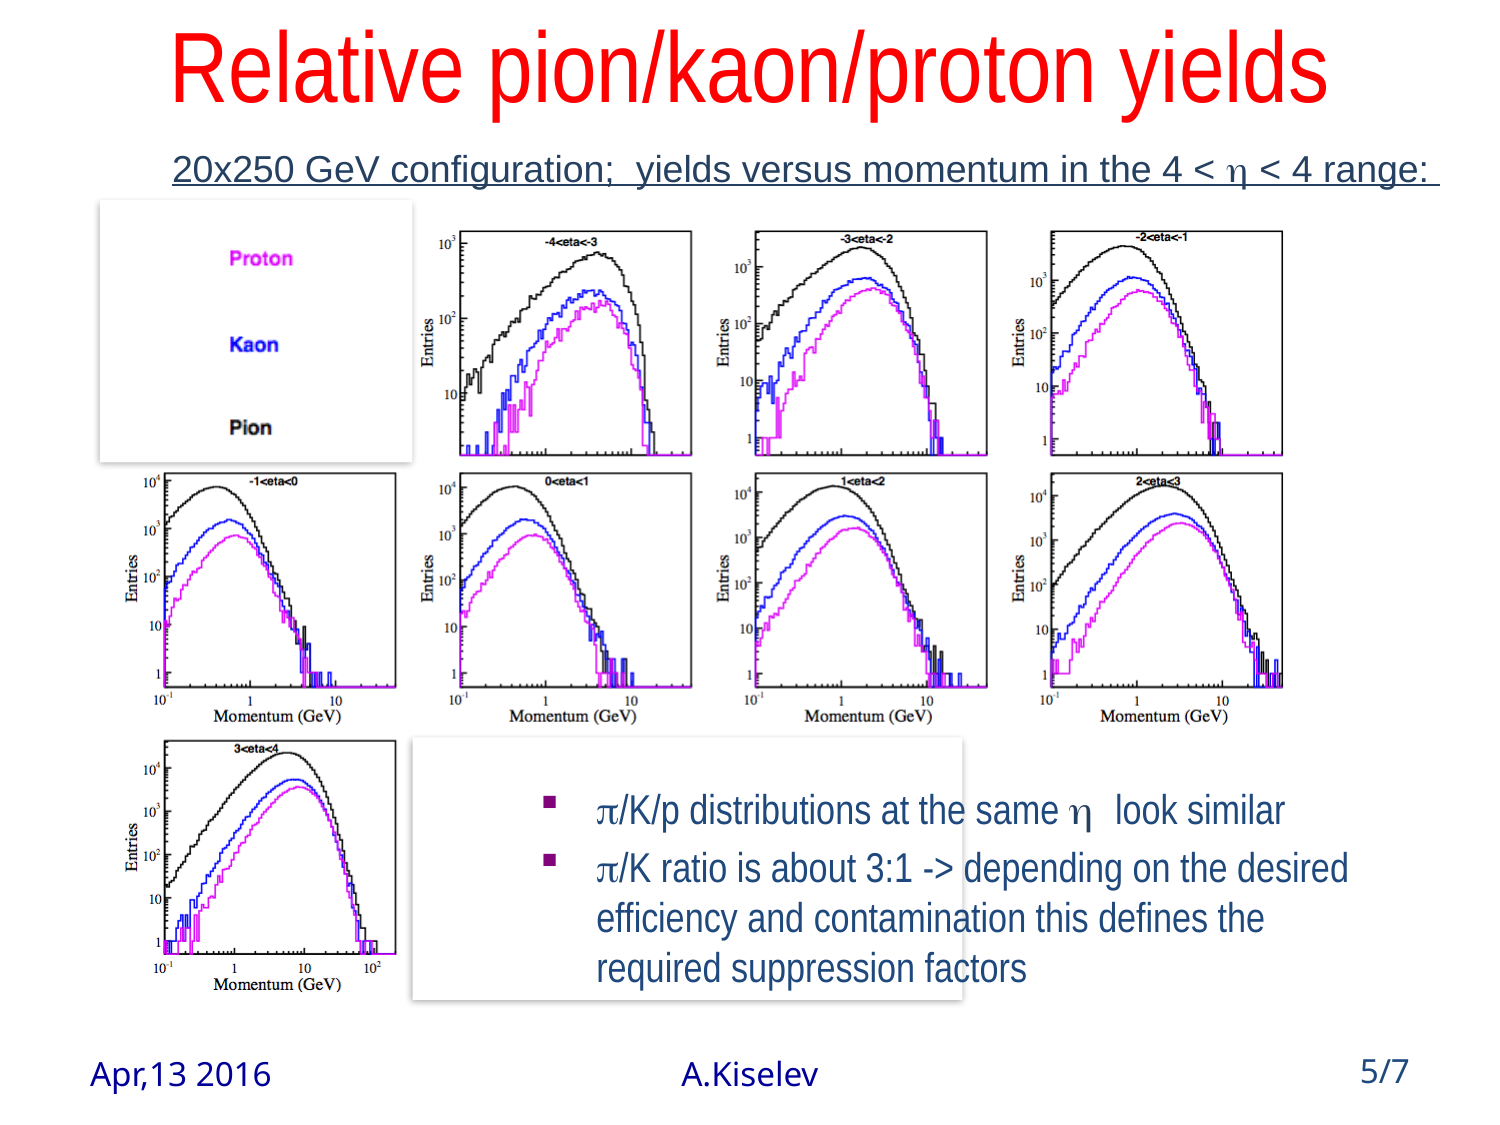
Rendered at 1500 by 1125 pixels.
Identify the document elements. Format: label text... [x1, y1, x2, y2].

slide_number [75, 1042, 425, 1103]
text_box p/K/p distributions at the same h look similar p/K ratio is about 3:1 -> depending on the desired efficiency and contamination this defines the required suppression factors [1298, 774, 1400, 1000]
slide_number 5/7 [1074, 1042, 1425, 1103]
picture [112, 199, 1294, 1001]
title Relative pion/kaon/proton yields [0, 0, 1500, 125]
text_box [99, 199, 111, 463]
footer A.Kiselev [512, 1042, 988, 1103]
text_box 20x250 GeV configuration; yields versus momentum in the 4 < h < 4 range: [157, 137, 1455, 198]
